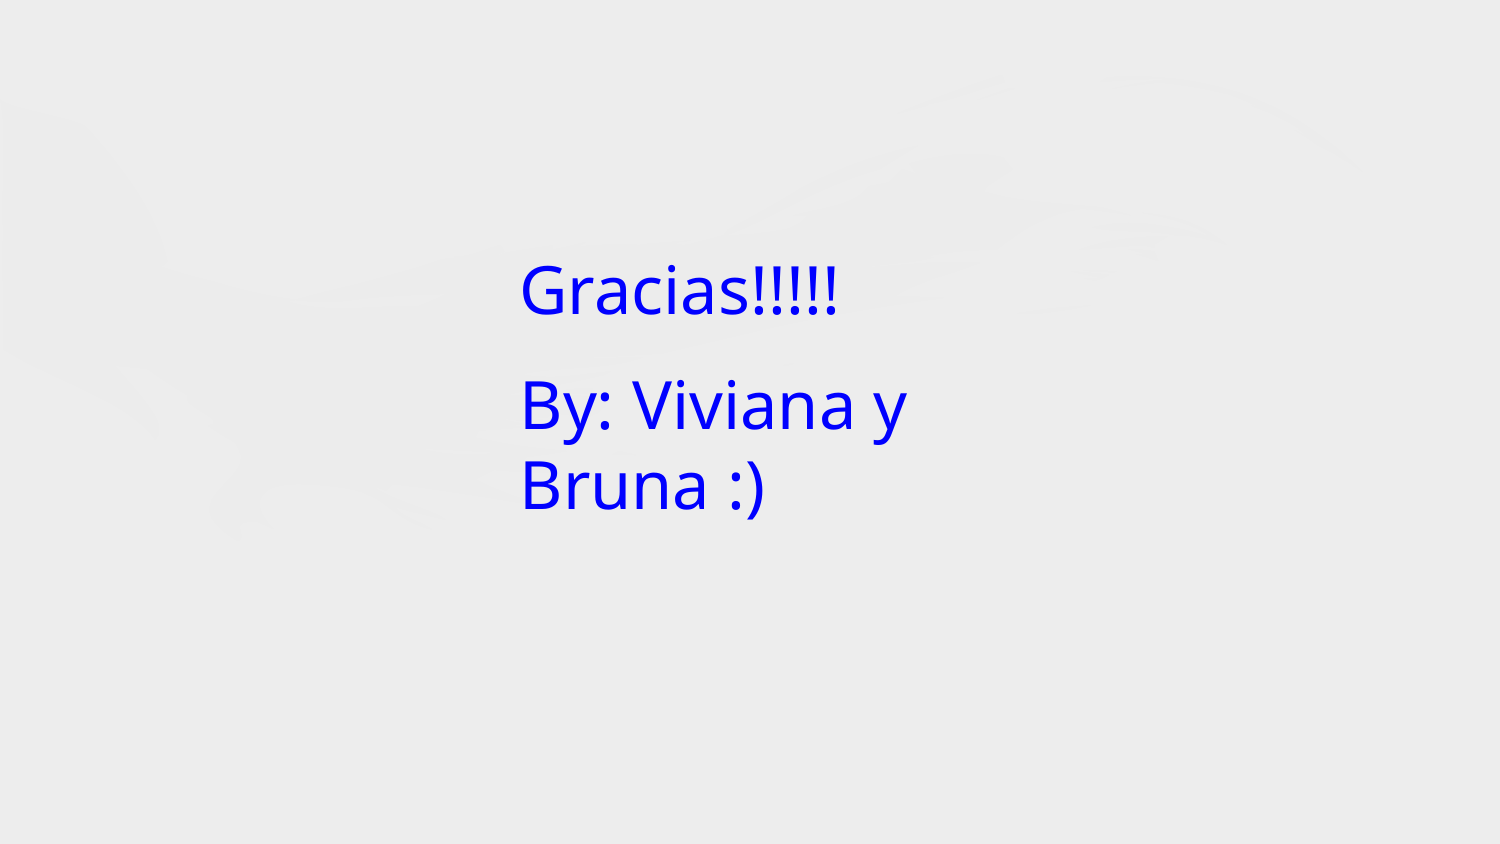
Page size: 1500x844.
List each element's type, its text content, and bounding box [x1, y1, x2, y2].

text_box Gracias!!!!! By: Viviana y Bruna :) [504, 232, 1177, 546]
